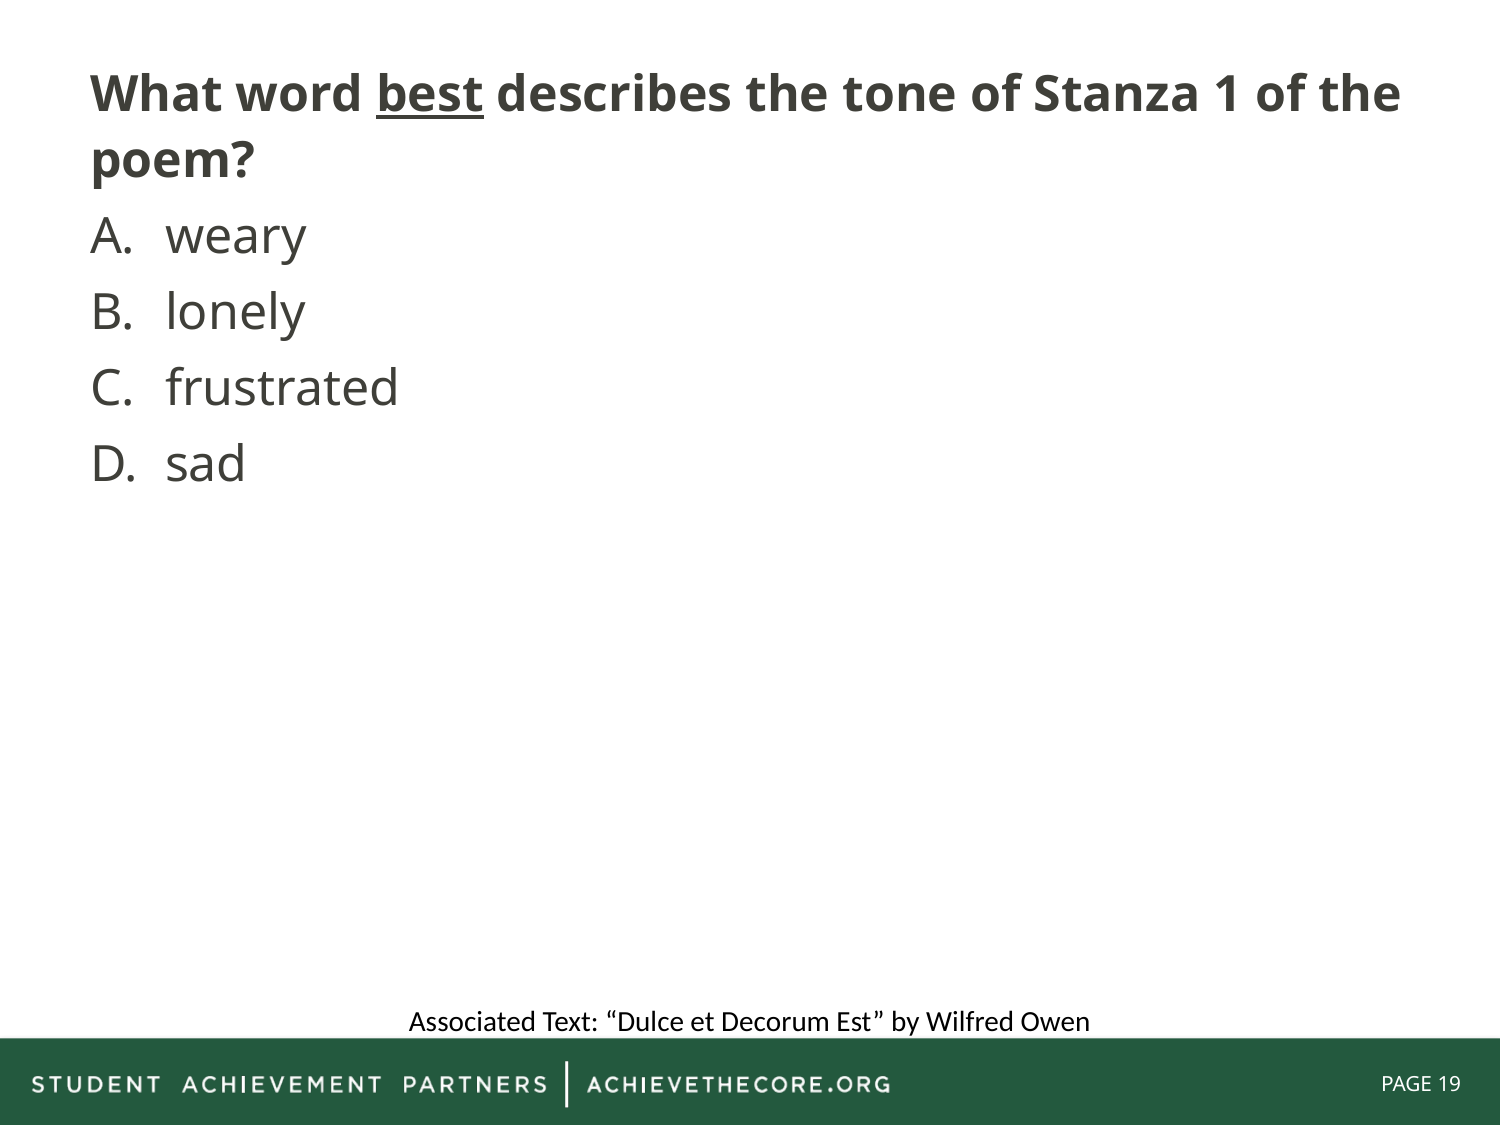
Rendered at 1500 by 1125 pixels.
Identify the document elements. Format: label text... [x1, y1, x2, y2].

text_box Associated Text: “Dulce et Decorum Est” by Wilfred Owen [74, 995, 1425, 1046]
list What word best describes the tone of Stanza 1 of the poem? weary lonely frustrated sad [75, 47, 1425, 707]
